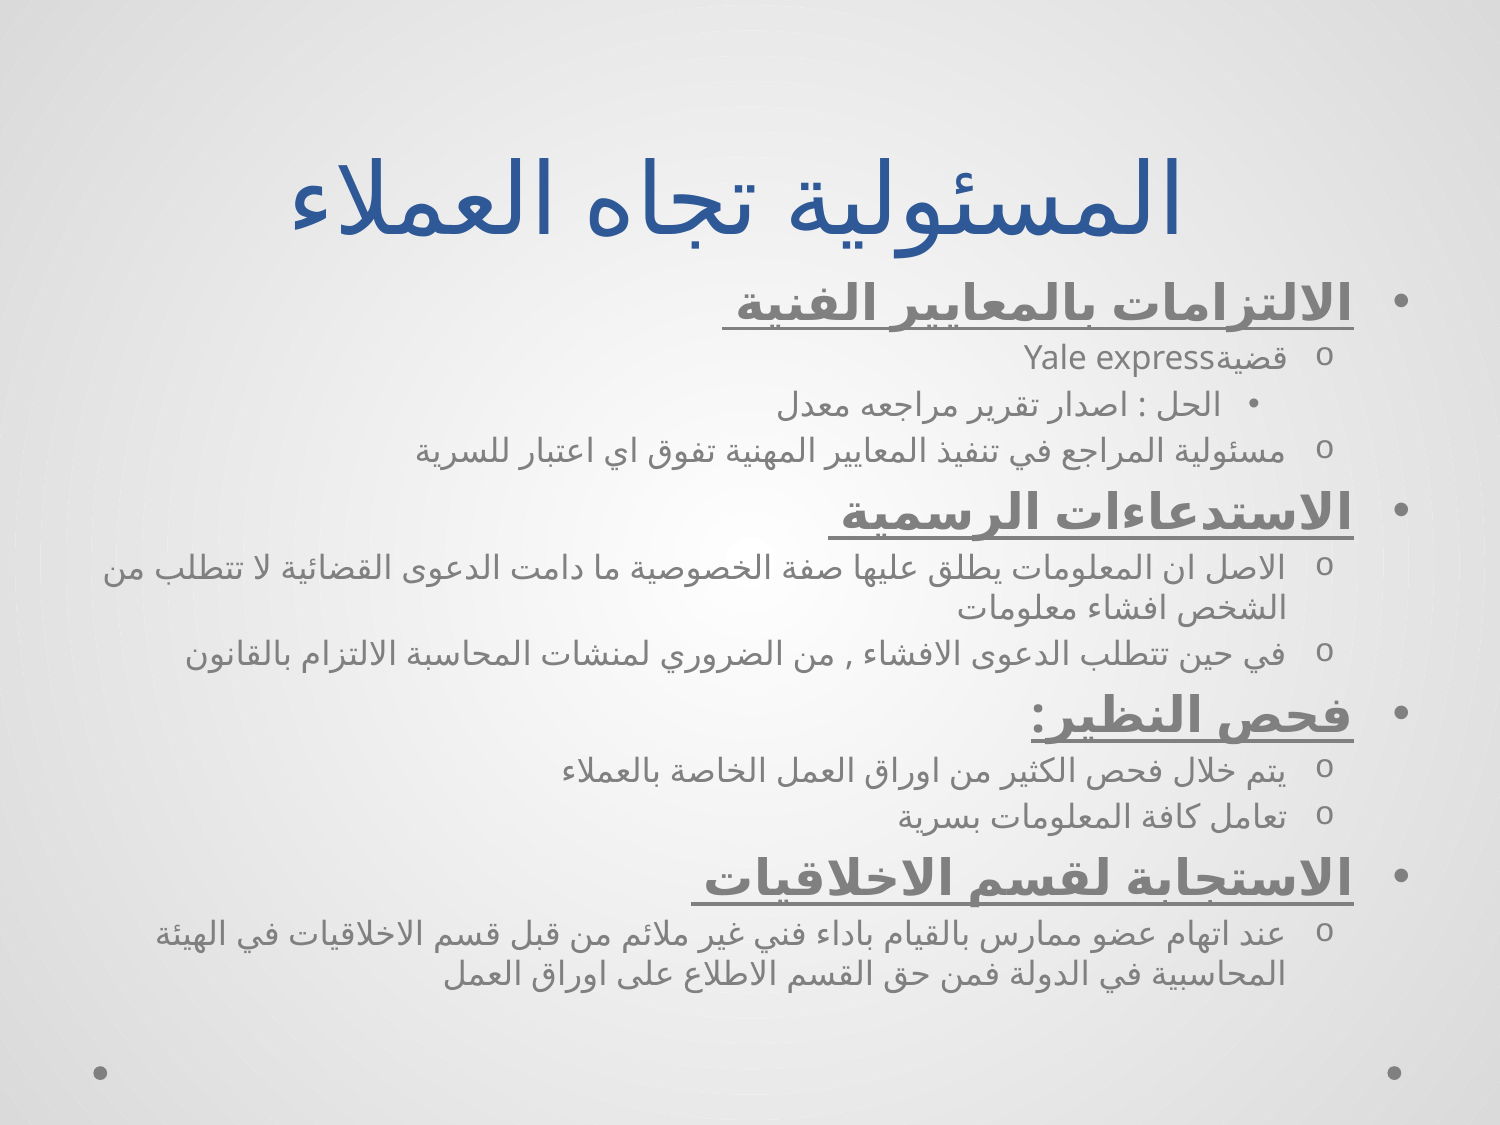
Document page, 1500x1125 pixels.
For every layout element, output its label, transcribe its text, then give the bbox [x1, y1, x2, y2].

list الالتزامات بالمعايير الفنية قضيةYale express الحل : اصدار تقرير مراجعه معدل مسئولية المراجع في تنفيذ المعايير المهنية تفوق اي اعتبار للسرية الاستدعاءات الرسمية الاصل ان المعلومات يطلق عليها صفة الخصوصية ما دامت الدعوى القضائية لا تتطلب من الشخص افشاء معلومات في حين تتطلب الدعوى الافشاء , من الضروري لمنشات المحاسبة الالتزام بالقانون فحص النظير: يتم خلال فحص الكثير من اوراق العمل الخاصة بالعملاء تعامل كافة المعلومات بسرية الاستجابة لقسم الاخلاقيات عند اتهام عضو ممارس بالقيام باداء فني غير ملائم من قبل قسم الاخلاقيات في الهيئة المحاسبية في الدولة فمن حق القسم الاطلاع على اوراق العمل [75, 262, 1425, 1005]
title المسئولية تجاه العملاء [75, 0, 1425, 262]
